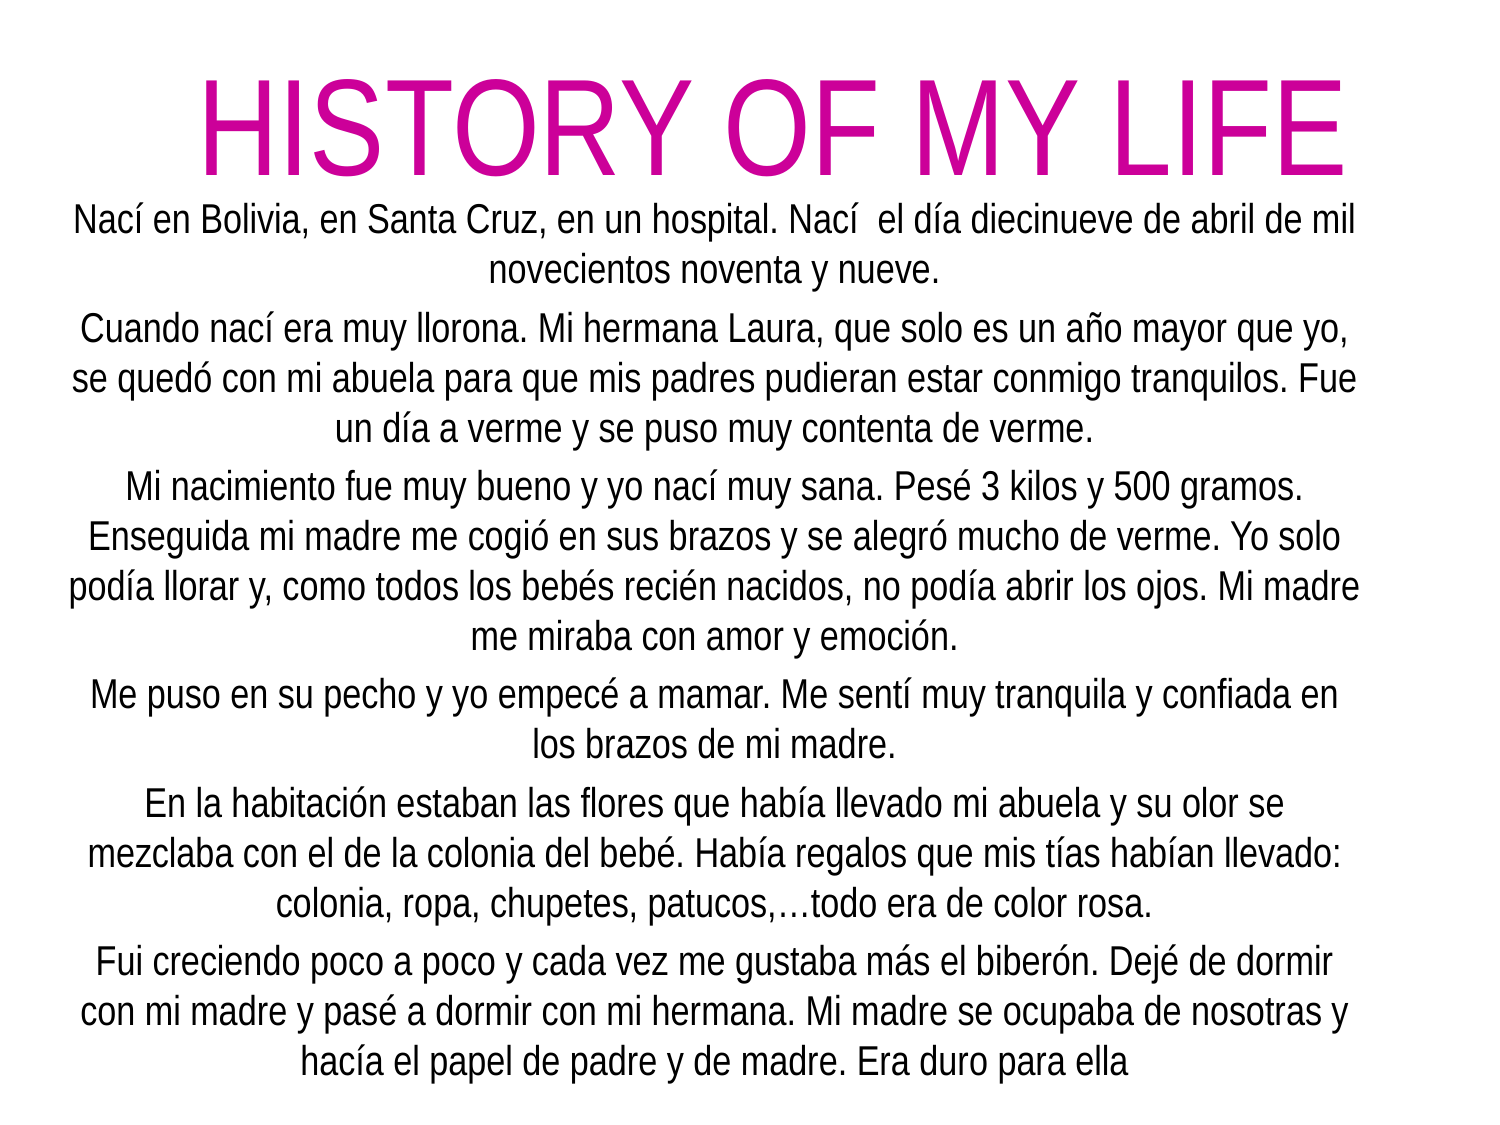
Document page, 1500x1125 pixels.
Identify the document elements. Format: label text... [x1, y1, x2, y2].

title HISTORY OF MY LIFE [135, 0, 1411, 242]
subtitle Nací en Bolivia, en Santa Cruz, en un hospital. Nací el día diecinueve de abril de mil novecientos noventa y nueve. Cuando nací era muy llorona. Mi hermana Laura, que solo es un año mayor que yo, se quedó con mi abuela para que mis padres pudieran estar conmigo tranquilos. Fue un día a verme y se puso muy contenta de verme. Mi nacimiento fue muy bueno y yo nací muy sana. Pesé 3 kilos y 500 gramos. Enseguida mi madre me cogió en sus brazos y se alegró mucho de verme. Yo solo podía llorar y, como todos los bebés recién nacidos, no podía abrir los ojos. Mi madre me miraba con amor y emoción. Me puso en su pecho y yo empecé a mamar. Me sentí muy tranquila y confiada en los brazos de mi madre. En la habitación estaban las flores que había llevado mi abuela y su olor se mezclaba con el de la colonia del bebé. Había regalos que mis tías habían llevado: colonia, ropa, chupetes, patucos,…todo era de color rosa. Fui creciendo poco a poco y cada vez me gustaba más el biberón. Dejé de dormir con mi madre y pasé a dormir con mi hermana. Mi madre se ocupaba de nosotras y hacía el papel de padre y de madre. Era duro para ella [53, 184, 1376, 1024]
